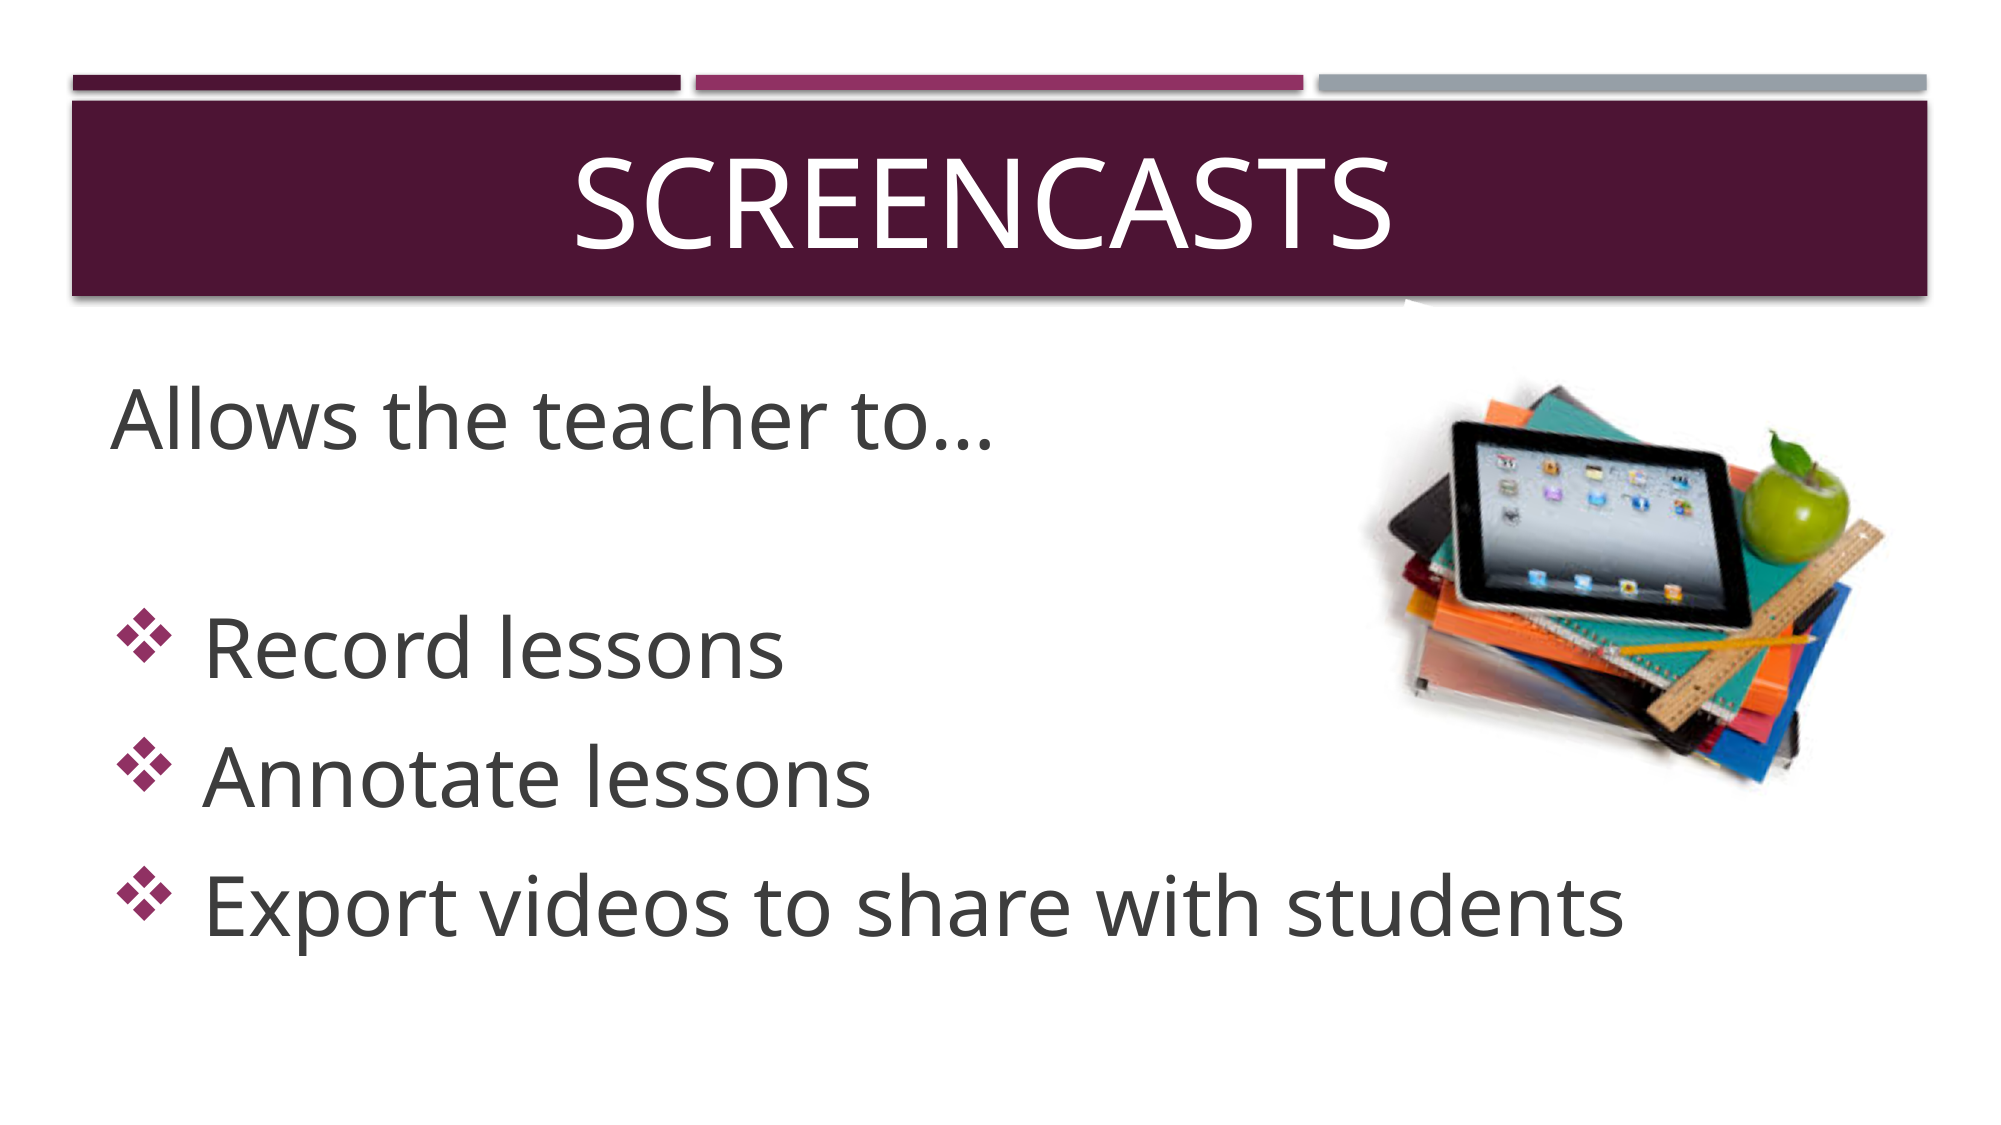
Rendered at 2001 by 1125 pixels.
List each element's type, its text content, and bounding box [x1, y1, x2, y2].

picture [1289, 300, 1933, 860]
title Screencasts [95, 115, 1905, 282]
list Allows the teacher to… Record lessons Annotate lessons Export videos to share with students [95, 357, 1905, 962]
